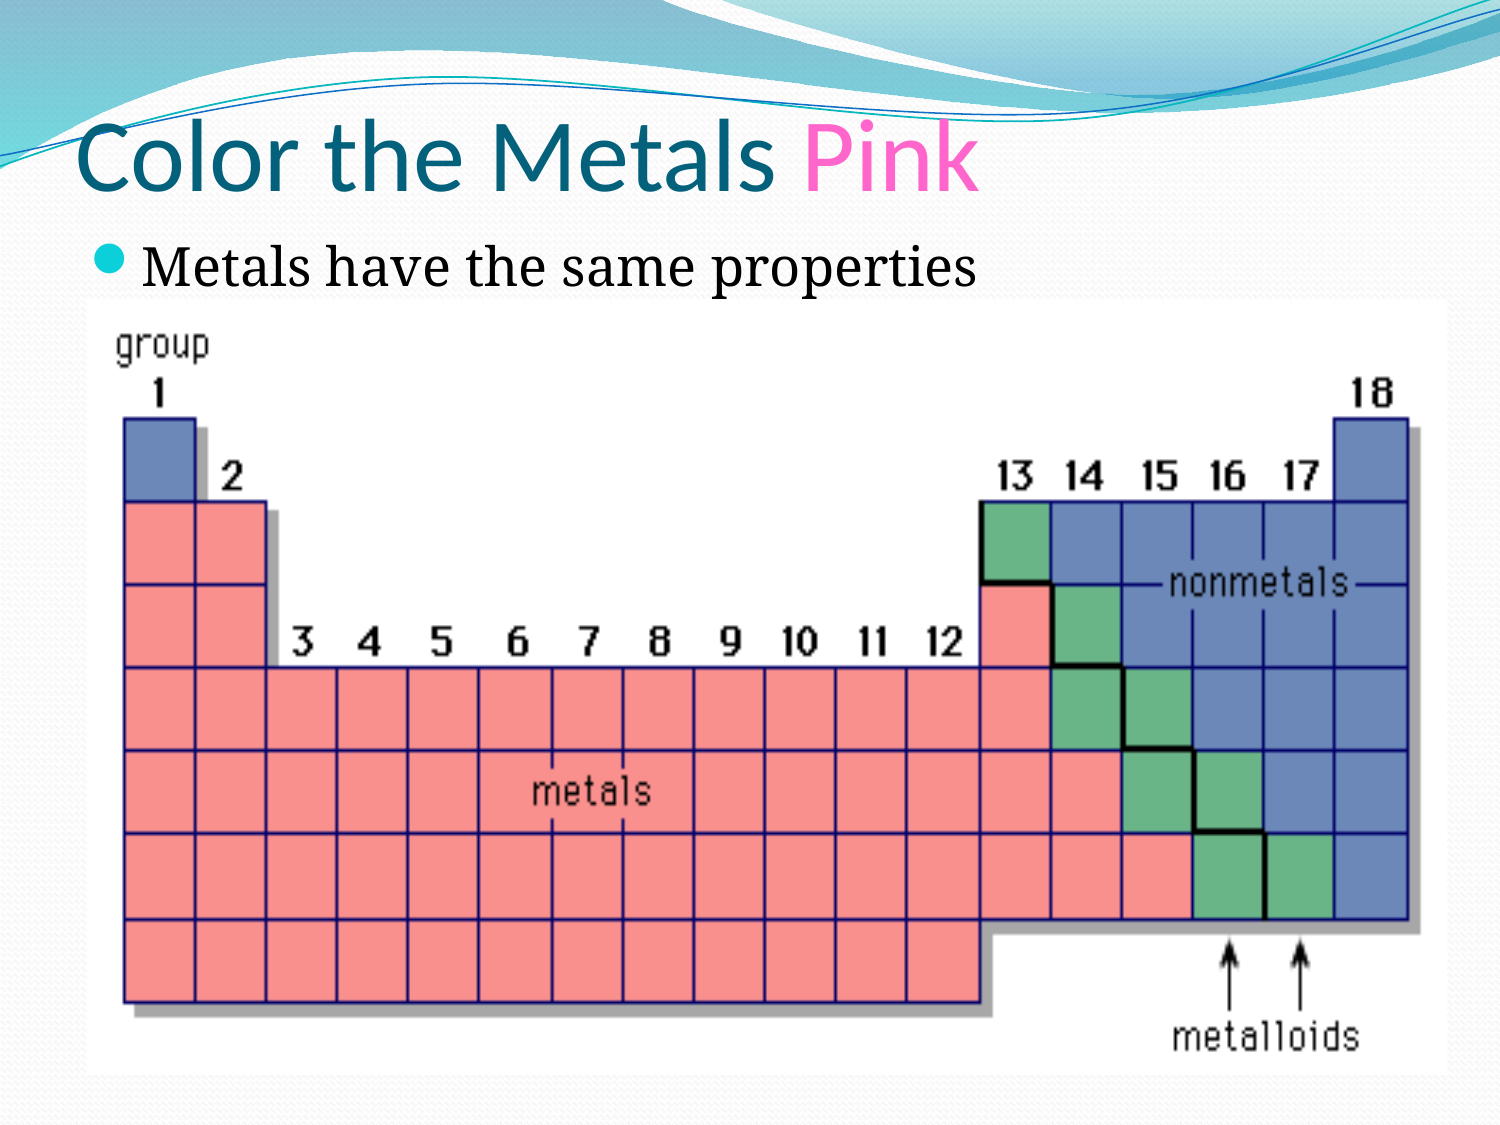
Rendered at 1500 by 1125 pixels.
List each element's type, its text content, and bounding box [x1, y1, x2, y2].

picture [87, 299, 1447, 1076]
list Metals have the same properties [74, 224, 1363, 388]
title Color the Metals Pink [74, 24, 1426, 213]
